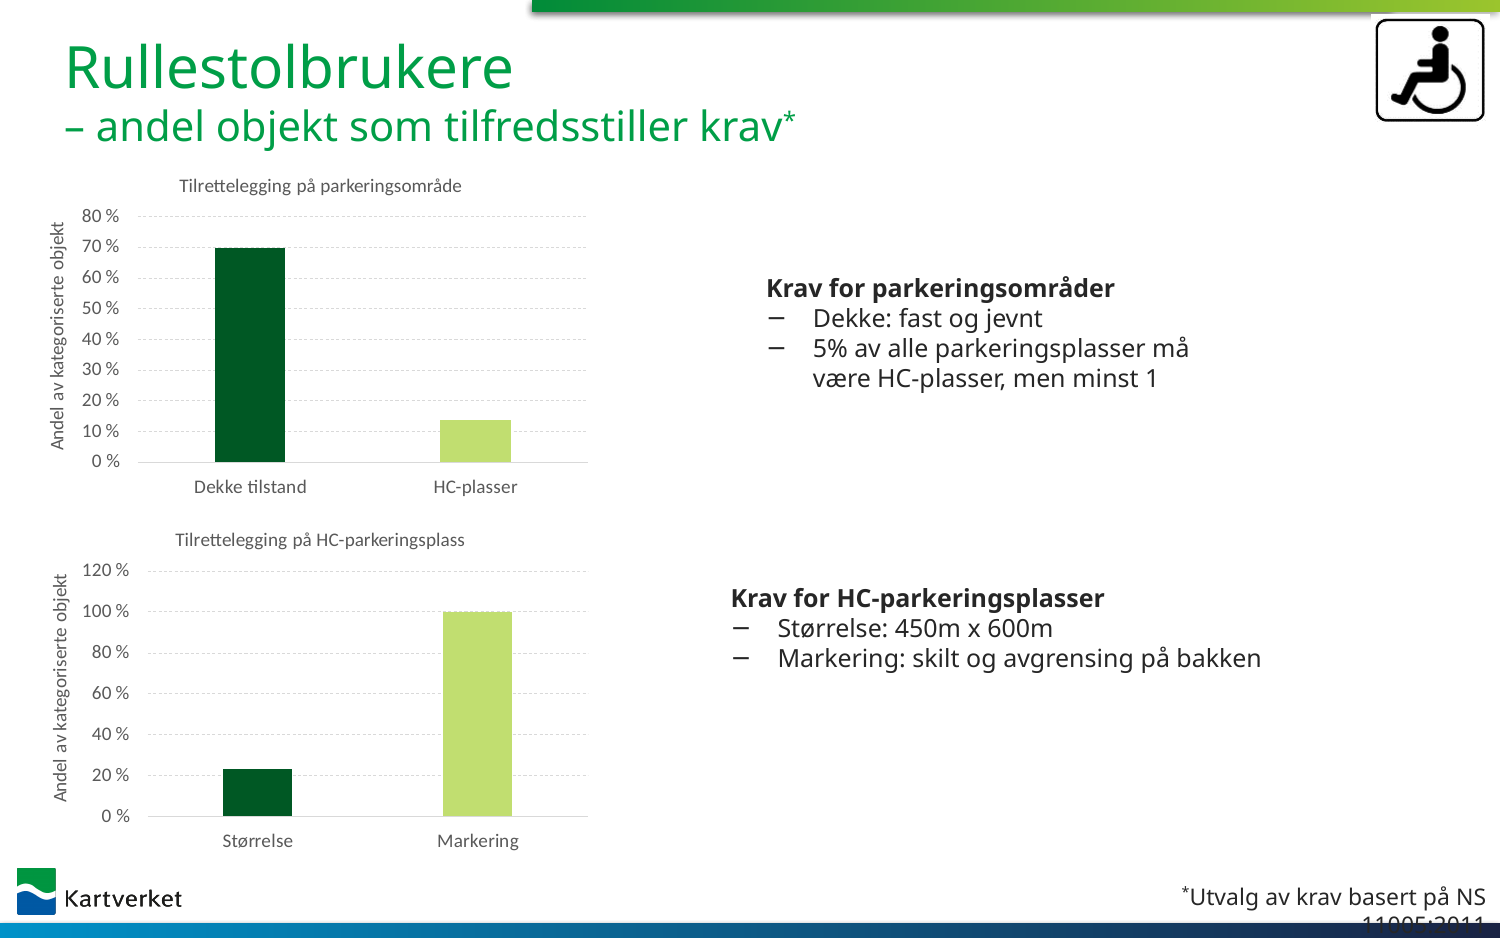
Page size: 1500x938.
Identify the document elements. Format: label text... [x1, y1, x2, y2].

text_box Krav for HC-parkeringsplasser Størrelse: 450m x 600m Markering: skilt og avgrensing på bakken [715, 574, 1278, 680]
picture [41, 166, 599, 505]
text_box Krav for parkeringsområder Dekke: fast og jevnt 5% av alle parkeringsplasser må være HC-plasser, men minst 1 [751, 264, 1232, 400]
picture [41, 520, 599, 859]
text_box *Utvalg av krav basert på NS 11005:2011 [1068, 873, 1500, 938]
text_box Rullestolbrukere – andel objekt som tilfredsstiller krav* [49, 23, 1431, 158]
picture [1371, 13, 1491, 127]
